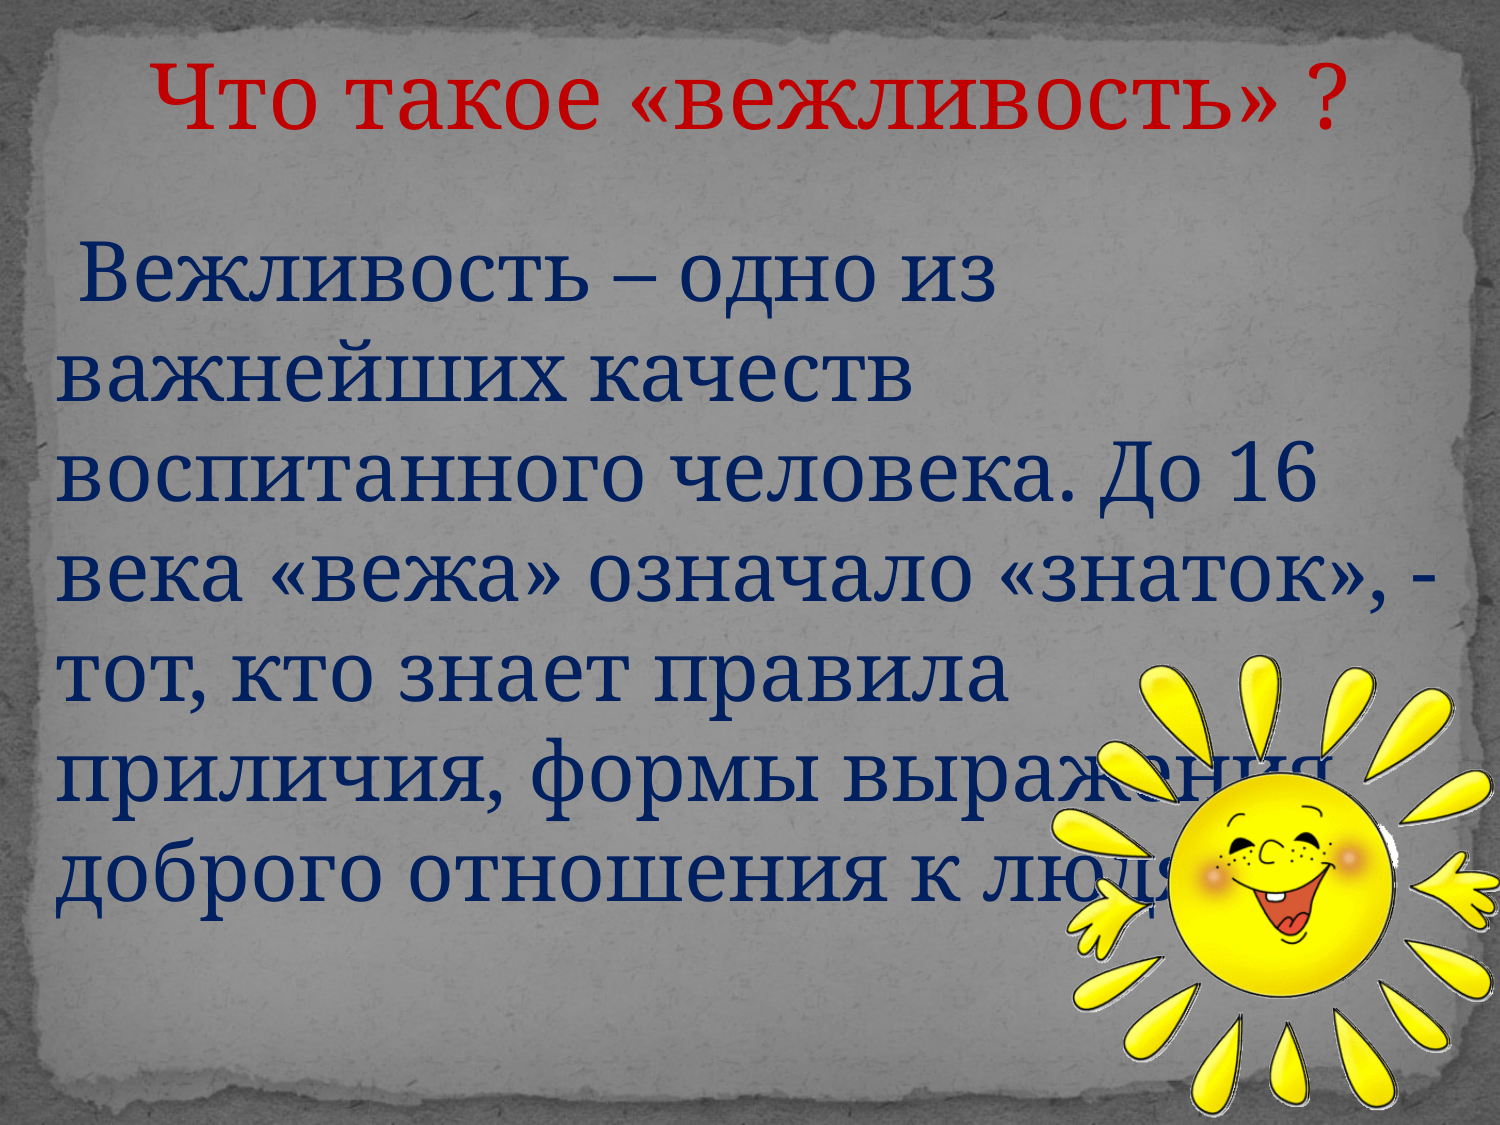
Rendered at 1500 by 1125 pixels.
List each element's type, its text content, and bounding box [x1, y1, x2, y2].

picture [1042, 646, 1500, 1125]
text_box Что такое «вежливость» ? [29, 30, 1471, 156]
text_box Вежливость – одно из важнейших качеств воспитанного человека. До 16 века «вежа» означало «знаток», - тот, кто знает правила приличия, формы выражения доброго отношения к людям. [41, 210, 1471, 926]
